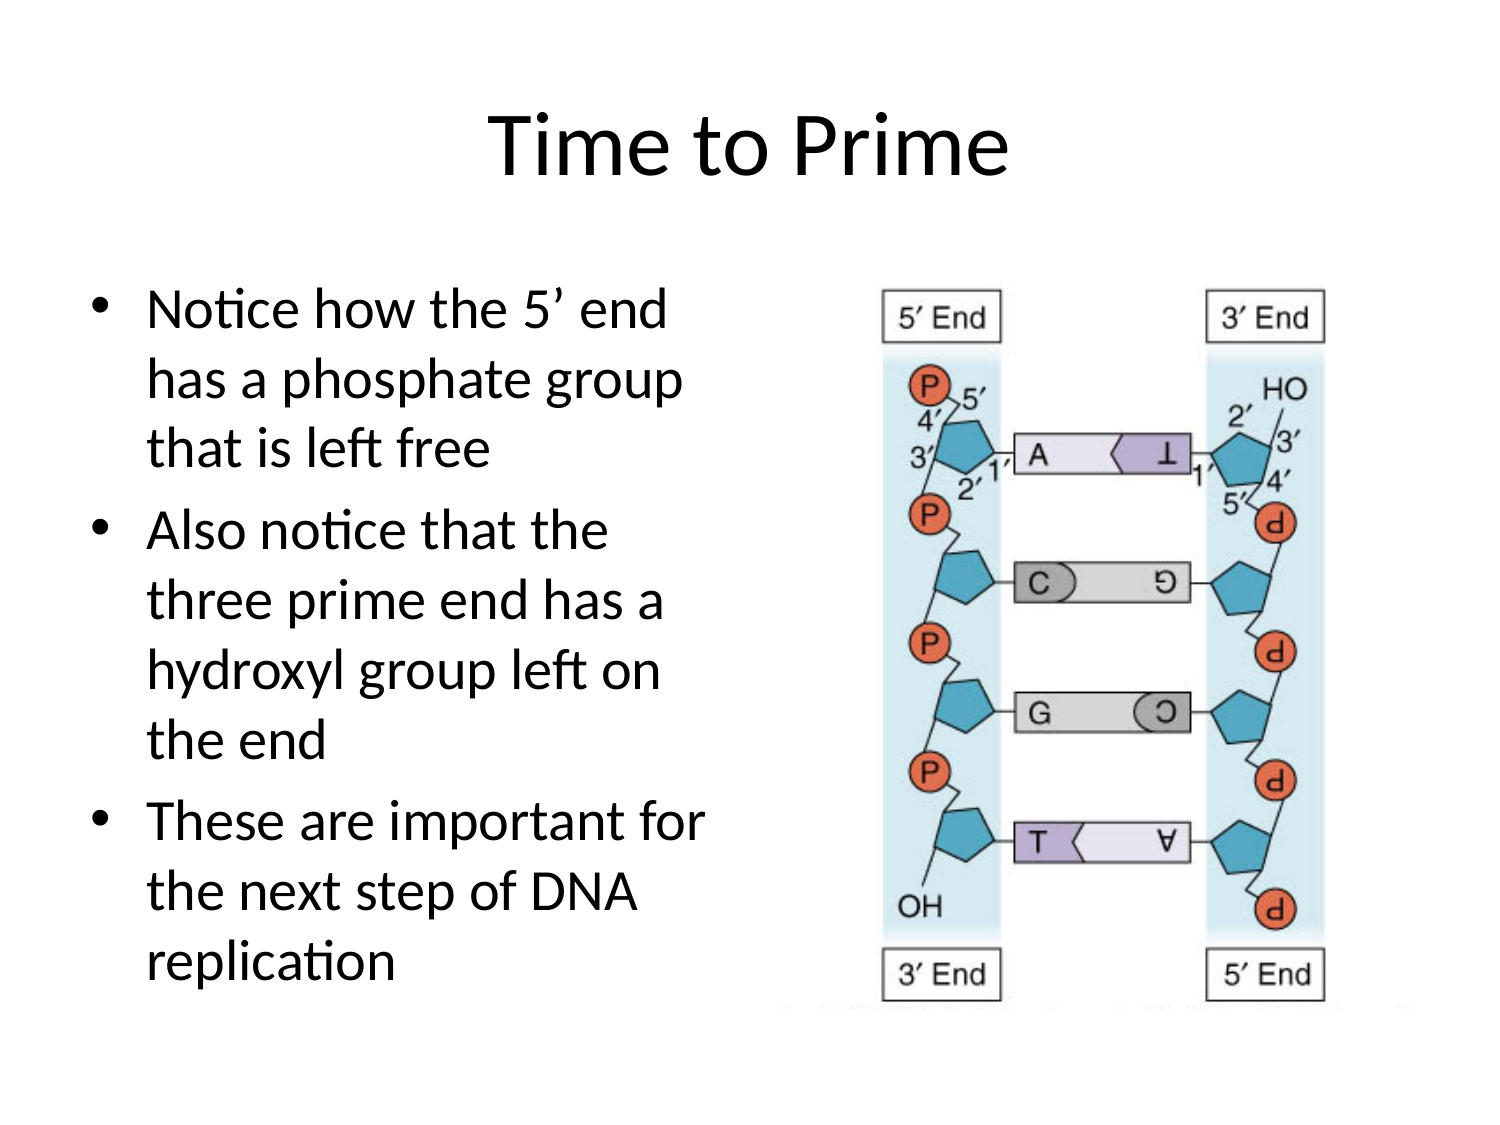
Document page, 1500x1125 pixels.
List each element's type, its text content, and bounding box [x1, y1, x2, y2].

list Notice how the 5’ end has a phosphate group that is left free Also notice that the three prime end has a hydroxyl group left on the end These are important for the next step of DNA replication [75, 262, 738, 1005]
picture [762, 271, 1456, 1010]
title Time to Prime [75, 45, 1425, 233]
